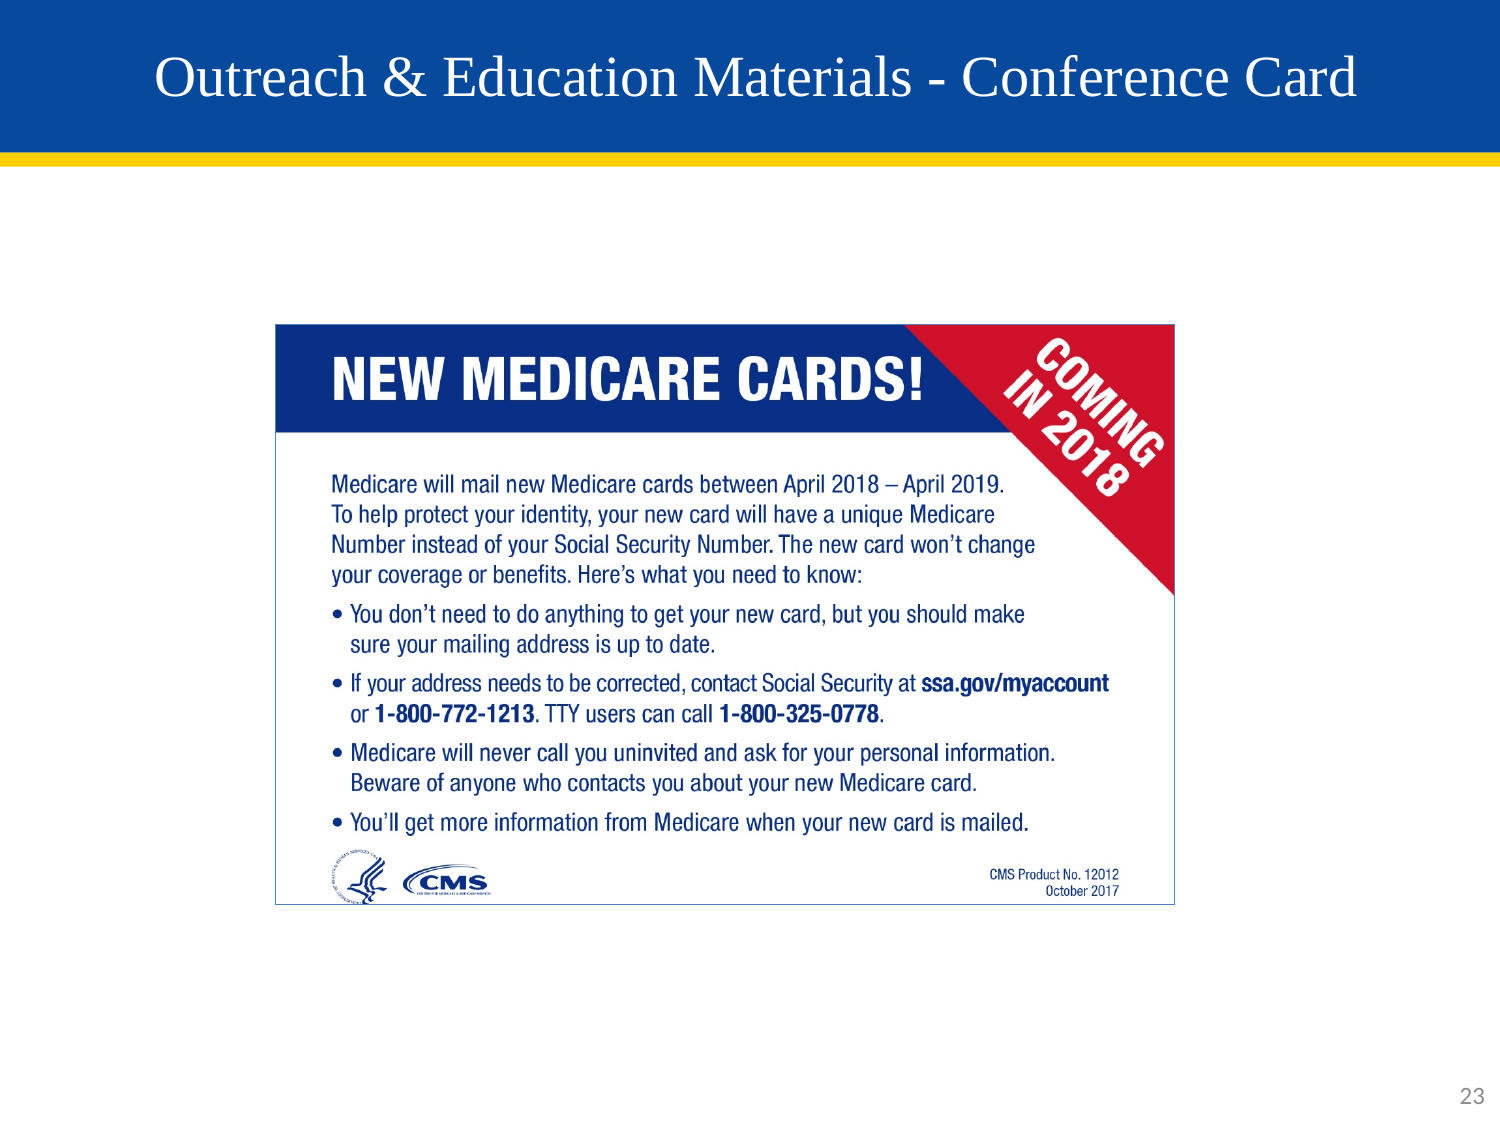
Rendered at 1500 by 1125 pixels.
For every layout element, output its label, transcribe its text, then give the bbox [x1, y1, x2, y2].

text_box [2, 87, 1500, 248]
title Outreach & Education Materials - Conference Card [24, 37, 1488, 109]
picture [274, 324, 1176, 906]
